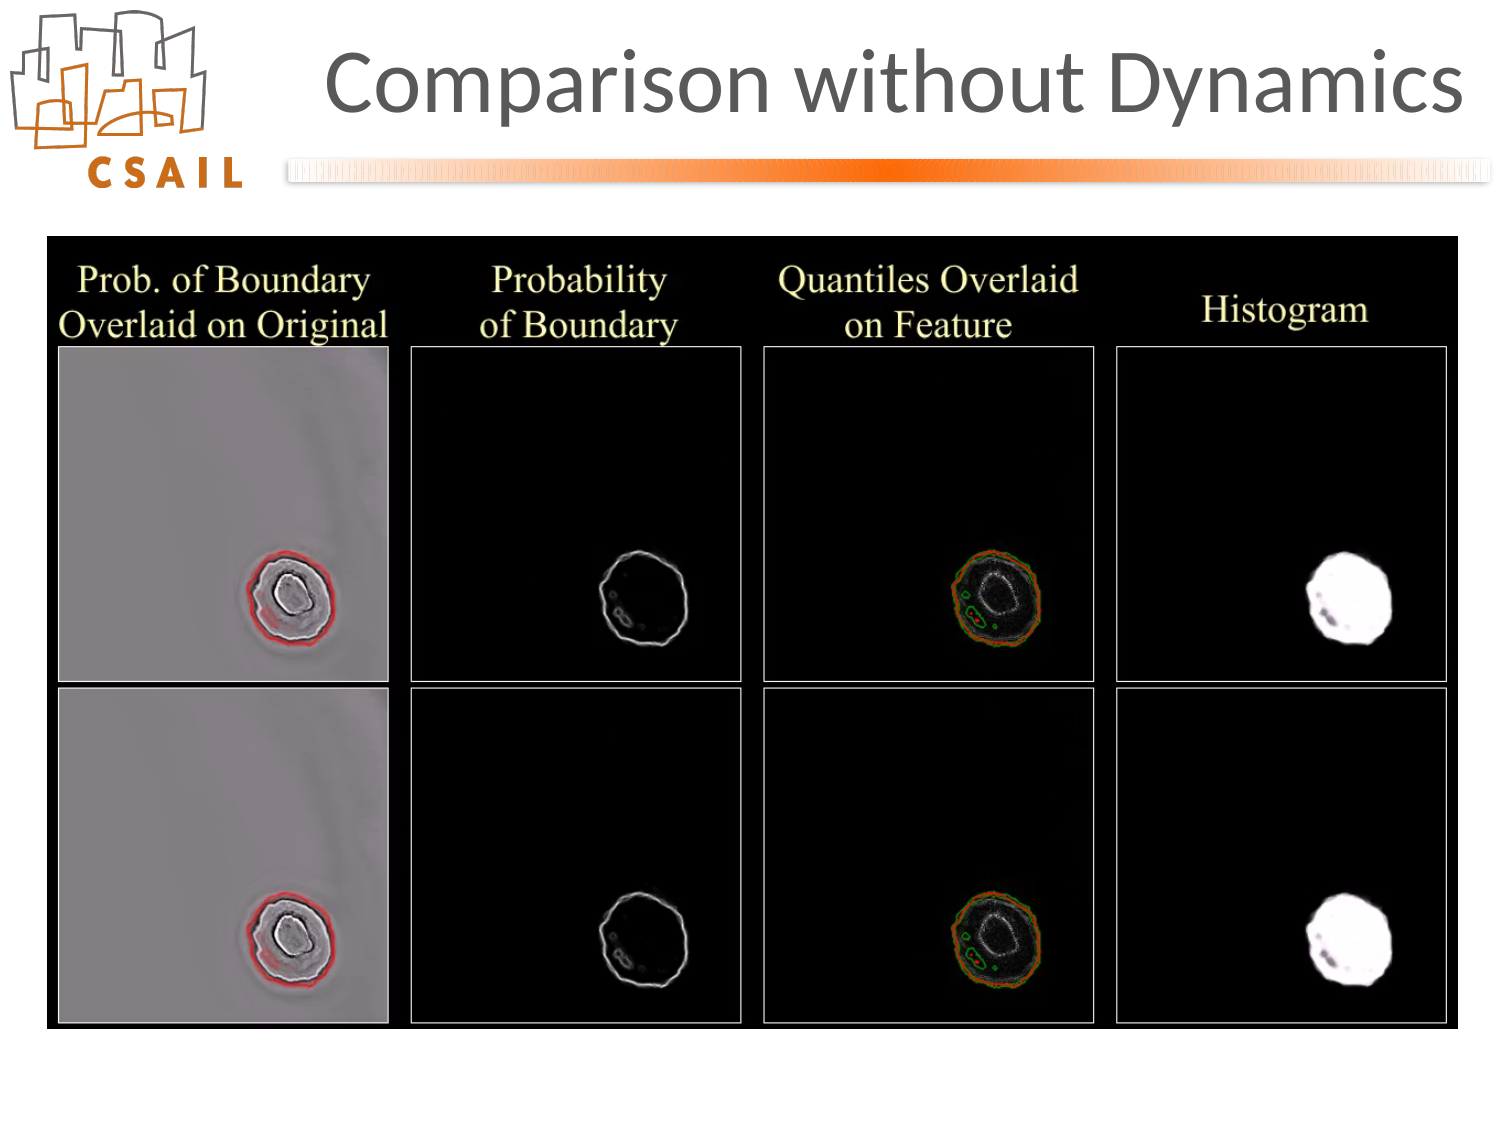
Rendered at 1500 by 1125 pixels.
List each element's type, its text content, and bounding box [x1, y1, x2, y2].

title Comparison without Dynamics [208, 4, 1483, 147]
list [46, 235, 1459, 1030]
picture [10, 10, 242, 188]
